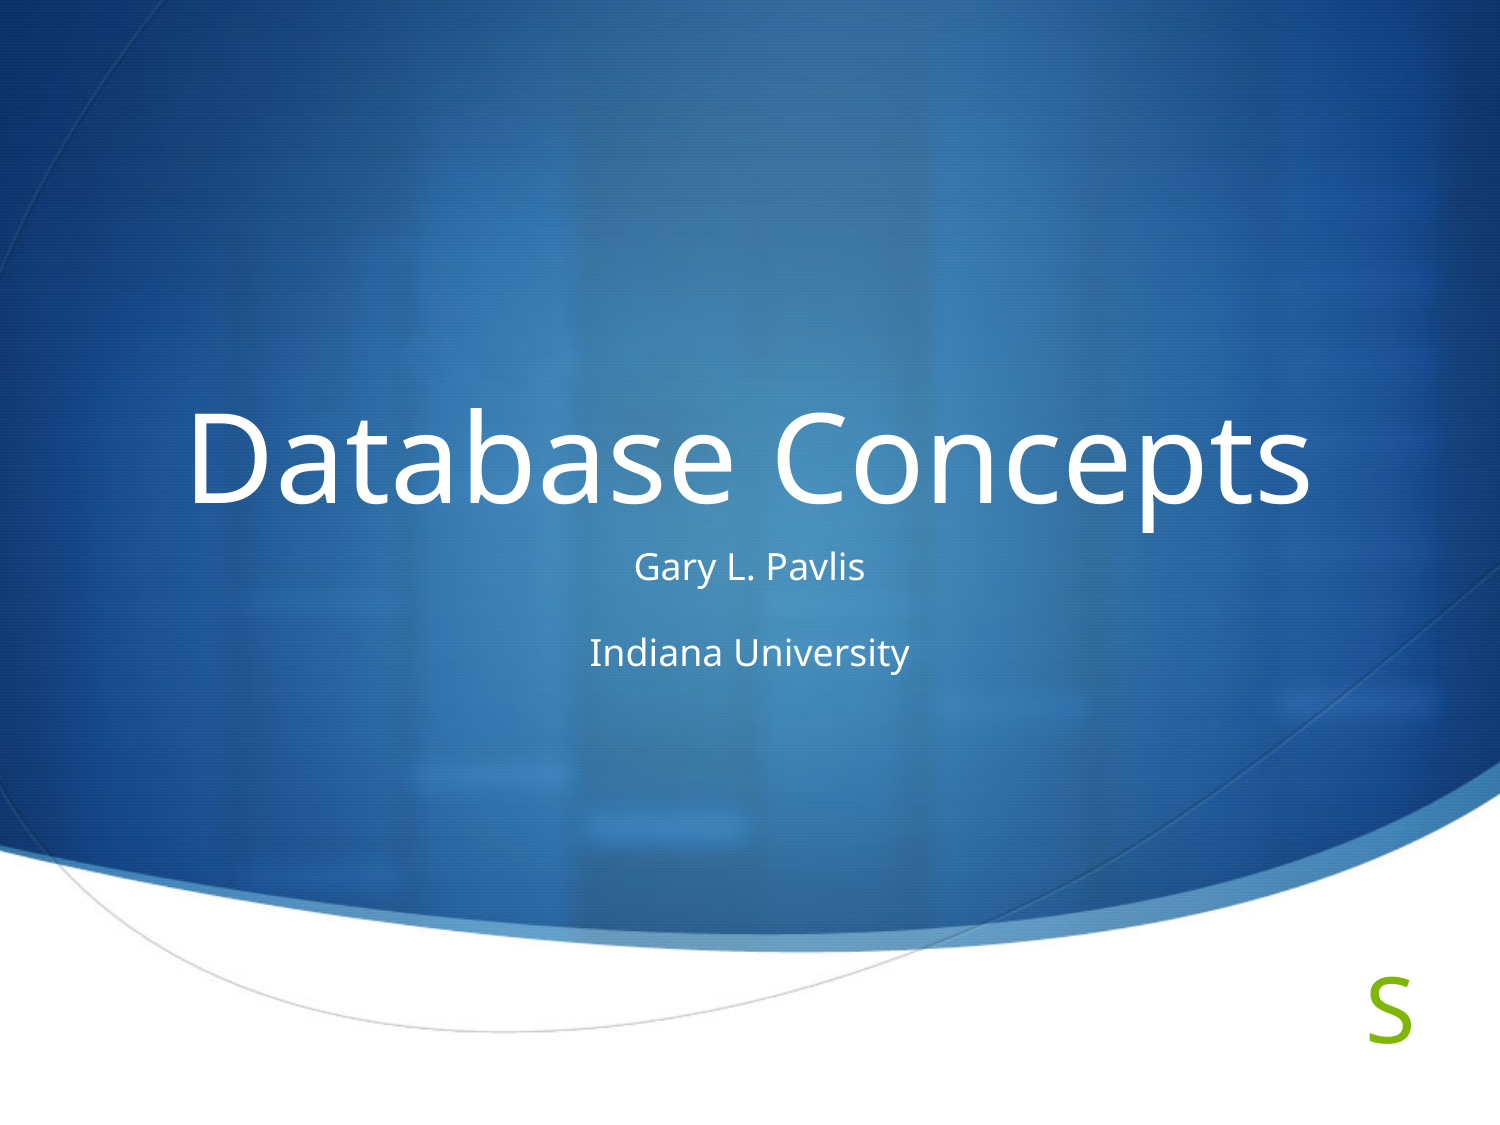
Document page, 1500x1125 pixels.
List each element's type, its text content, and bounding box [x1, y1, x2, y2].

picture [0, 0, 1500, 1125]
title Database Concepts [75, 212, 1425, 529]
subtitle Gary L. Pavlis Indiana University [75, 542, 1425, 718]
